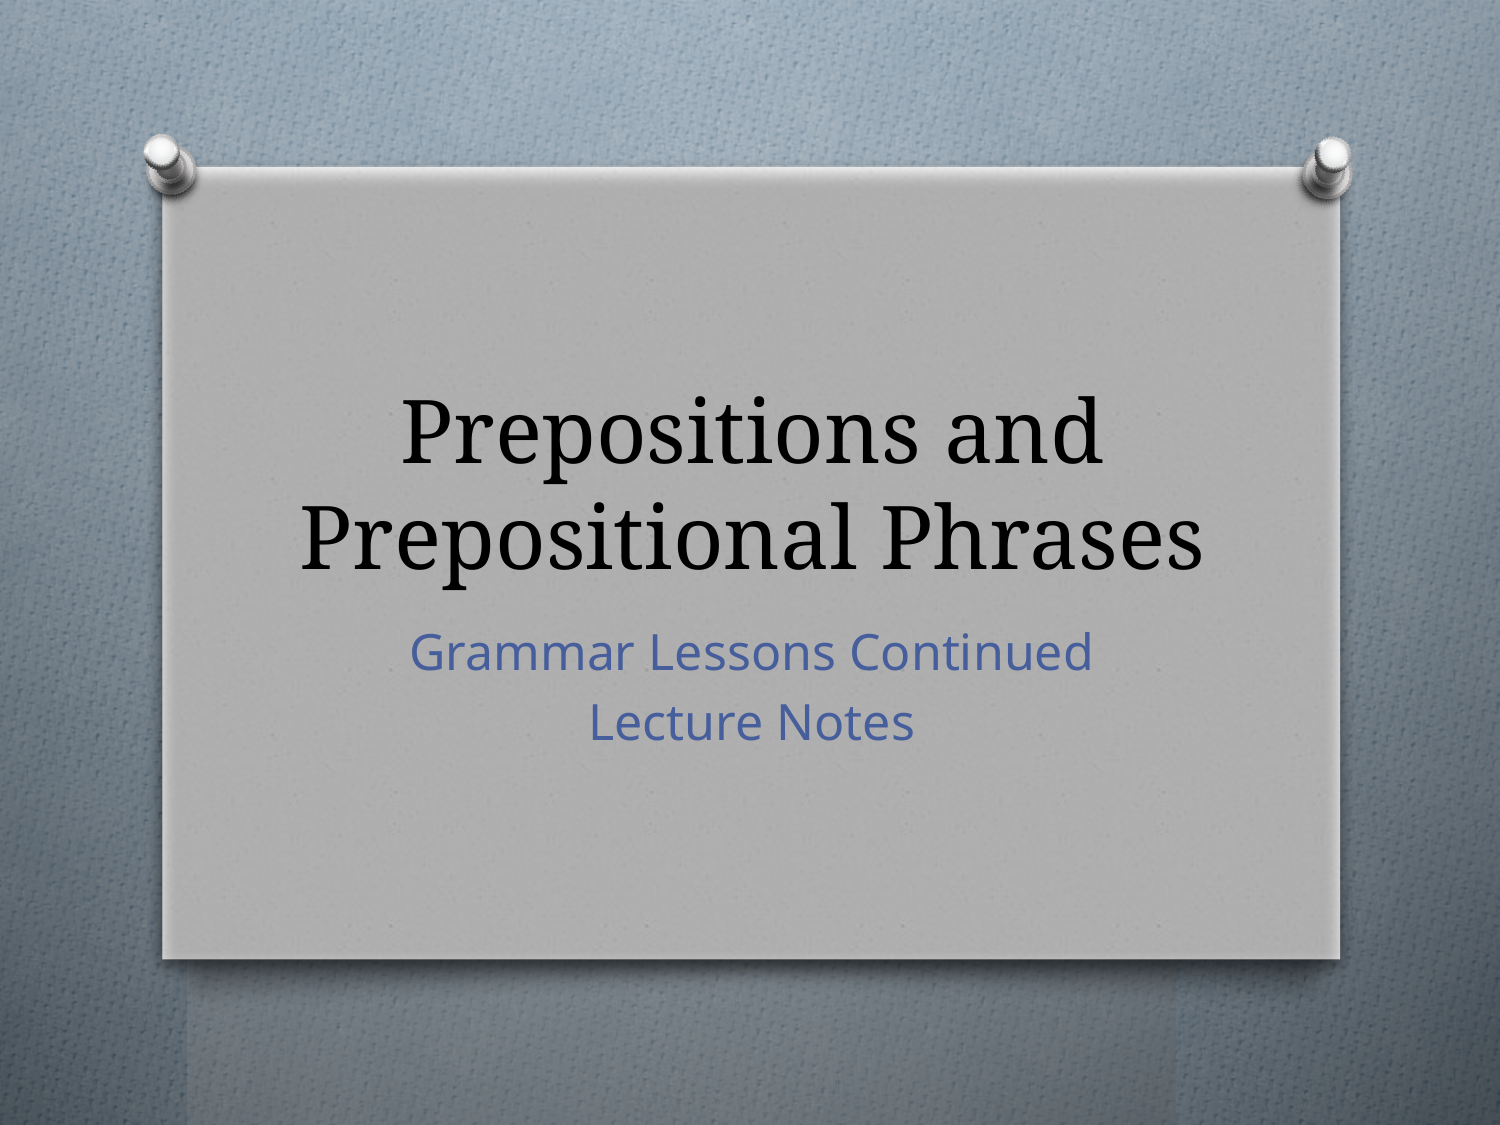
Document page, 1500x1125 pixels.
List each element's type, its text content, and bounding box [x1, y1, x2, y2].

subtitle Grammar Lessons Continued Lecture Notes [283, 612, 1221, 863]
picture [1274, 109, 1396, 230]
picture [112, 100, 235, 224]
title Prepositions and Prepositional Phrases [283, 294, 1223, 595]
